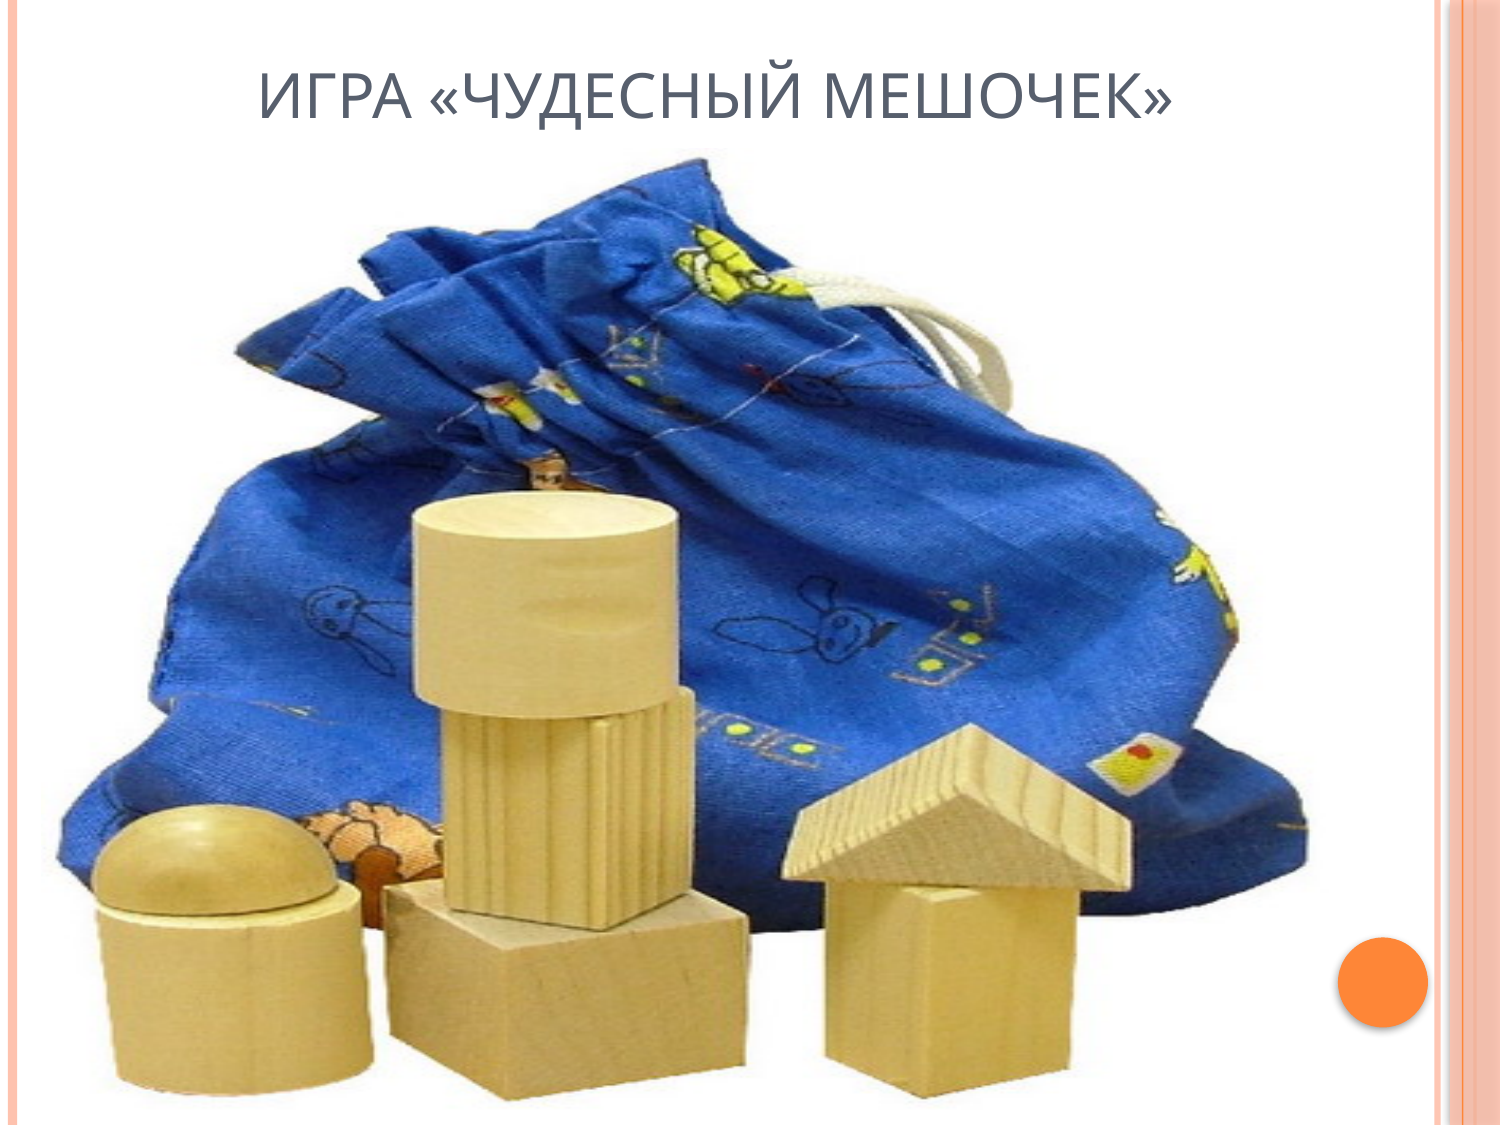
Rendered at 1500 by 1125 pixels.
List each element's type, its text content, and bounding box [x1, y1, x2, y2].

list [40, 148, 1330, 1118]
title Игра «Чудесный мешочек» [135, 19, 1312, 139]
